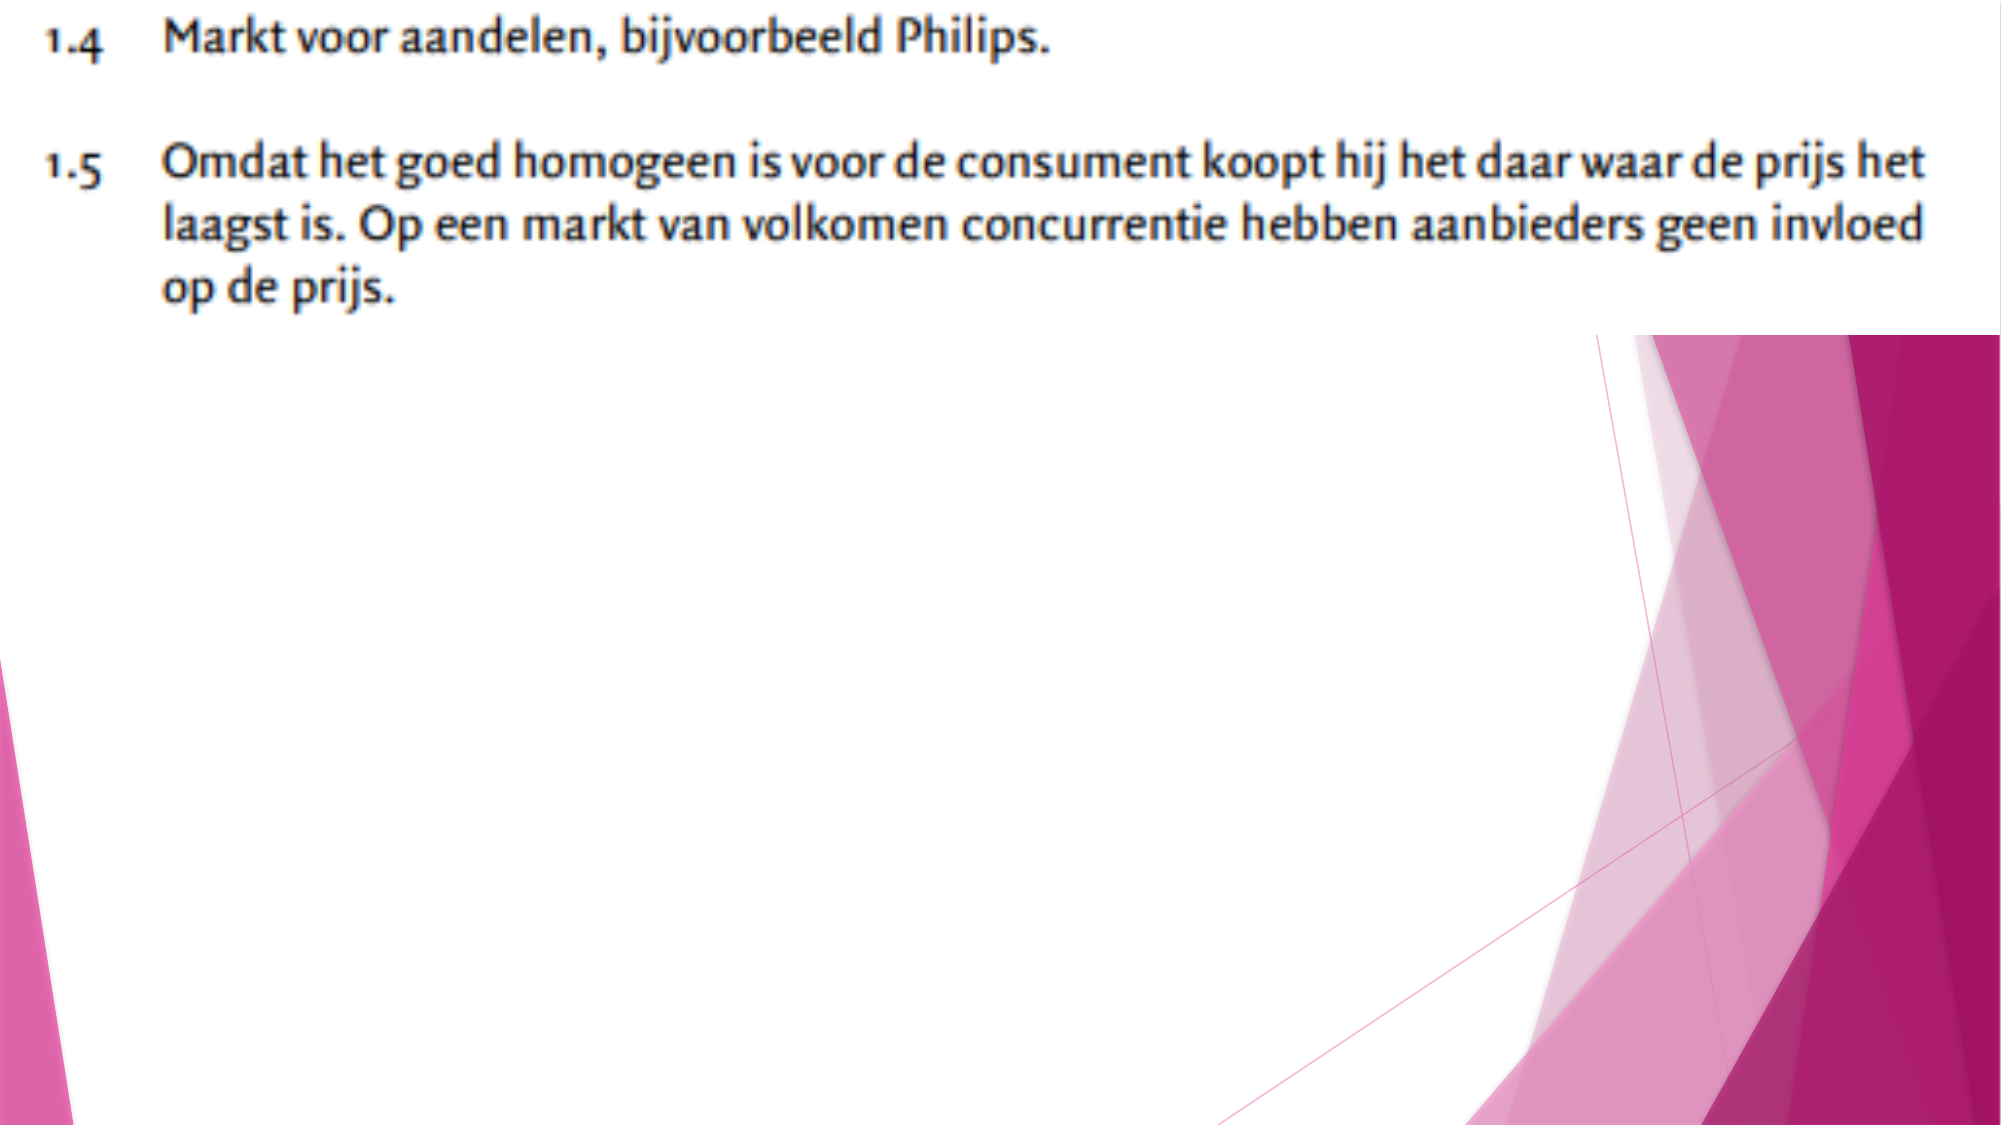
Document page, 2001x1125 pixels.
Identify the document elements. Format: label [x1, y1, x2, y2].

picture [0, 0, 2000, 336]
